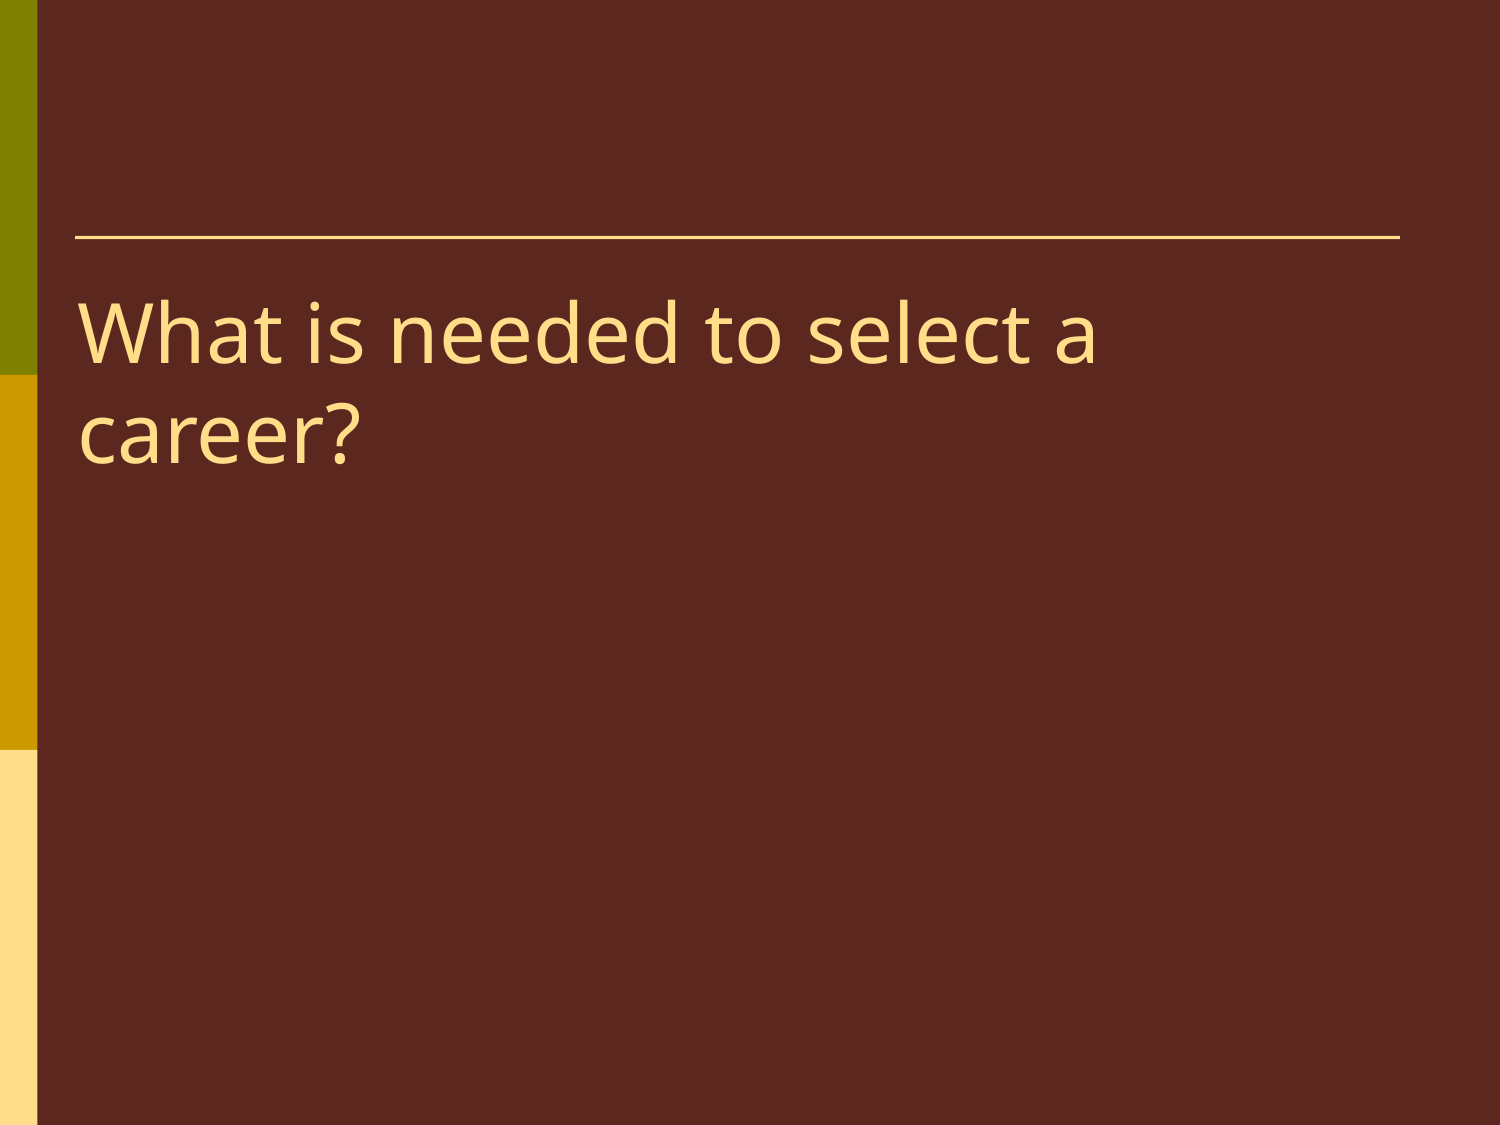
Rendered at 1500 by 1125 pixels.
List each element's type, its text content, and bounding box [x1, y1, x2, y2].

title What is needed to select a career? [62, 299, 1413, 488]
